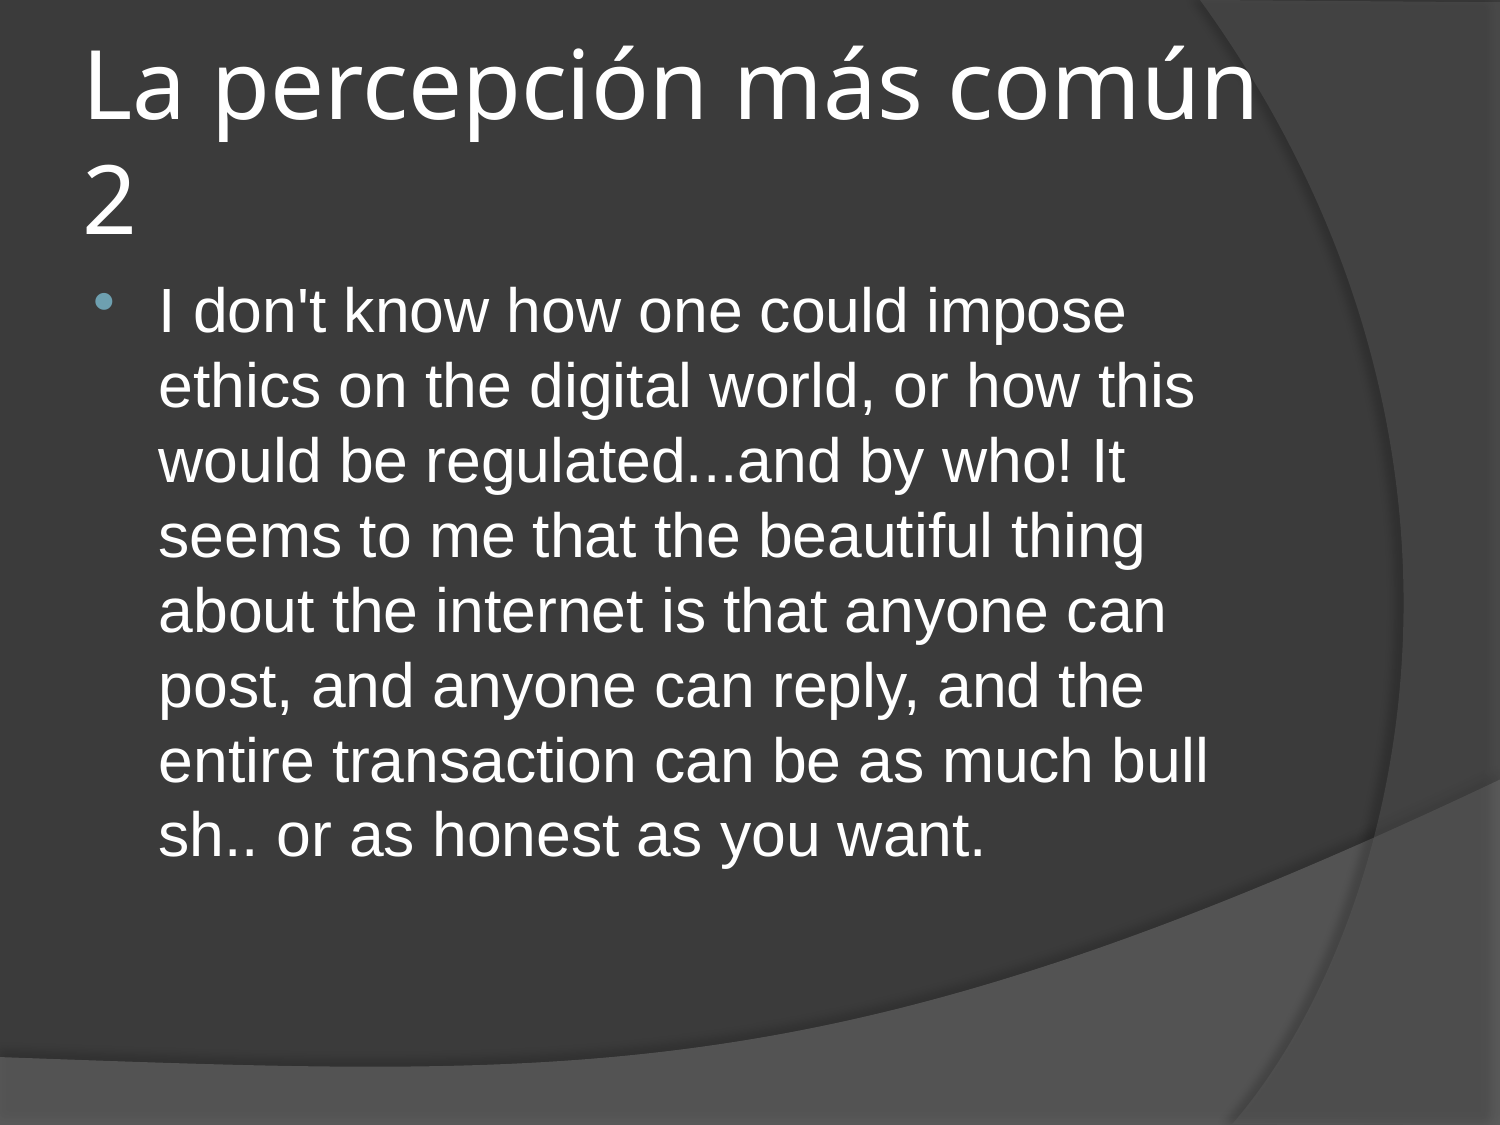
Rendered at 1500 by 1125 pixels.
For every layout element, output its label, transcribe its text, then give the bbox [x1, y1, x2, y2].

title La percepción más común 2 [75, 45, 1300, 233]
list I don't know how one could impose ethics on the digital world, or how this would be regulated...and by who! It seems to me that the beautiful thing about the internet is that anyone can post, and anyone can reply, and the entire transaction can be as much bull sh.. or as honest as you want. [75, 262, 1300, 1005]
